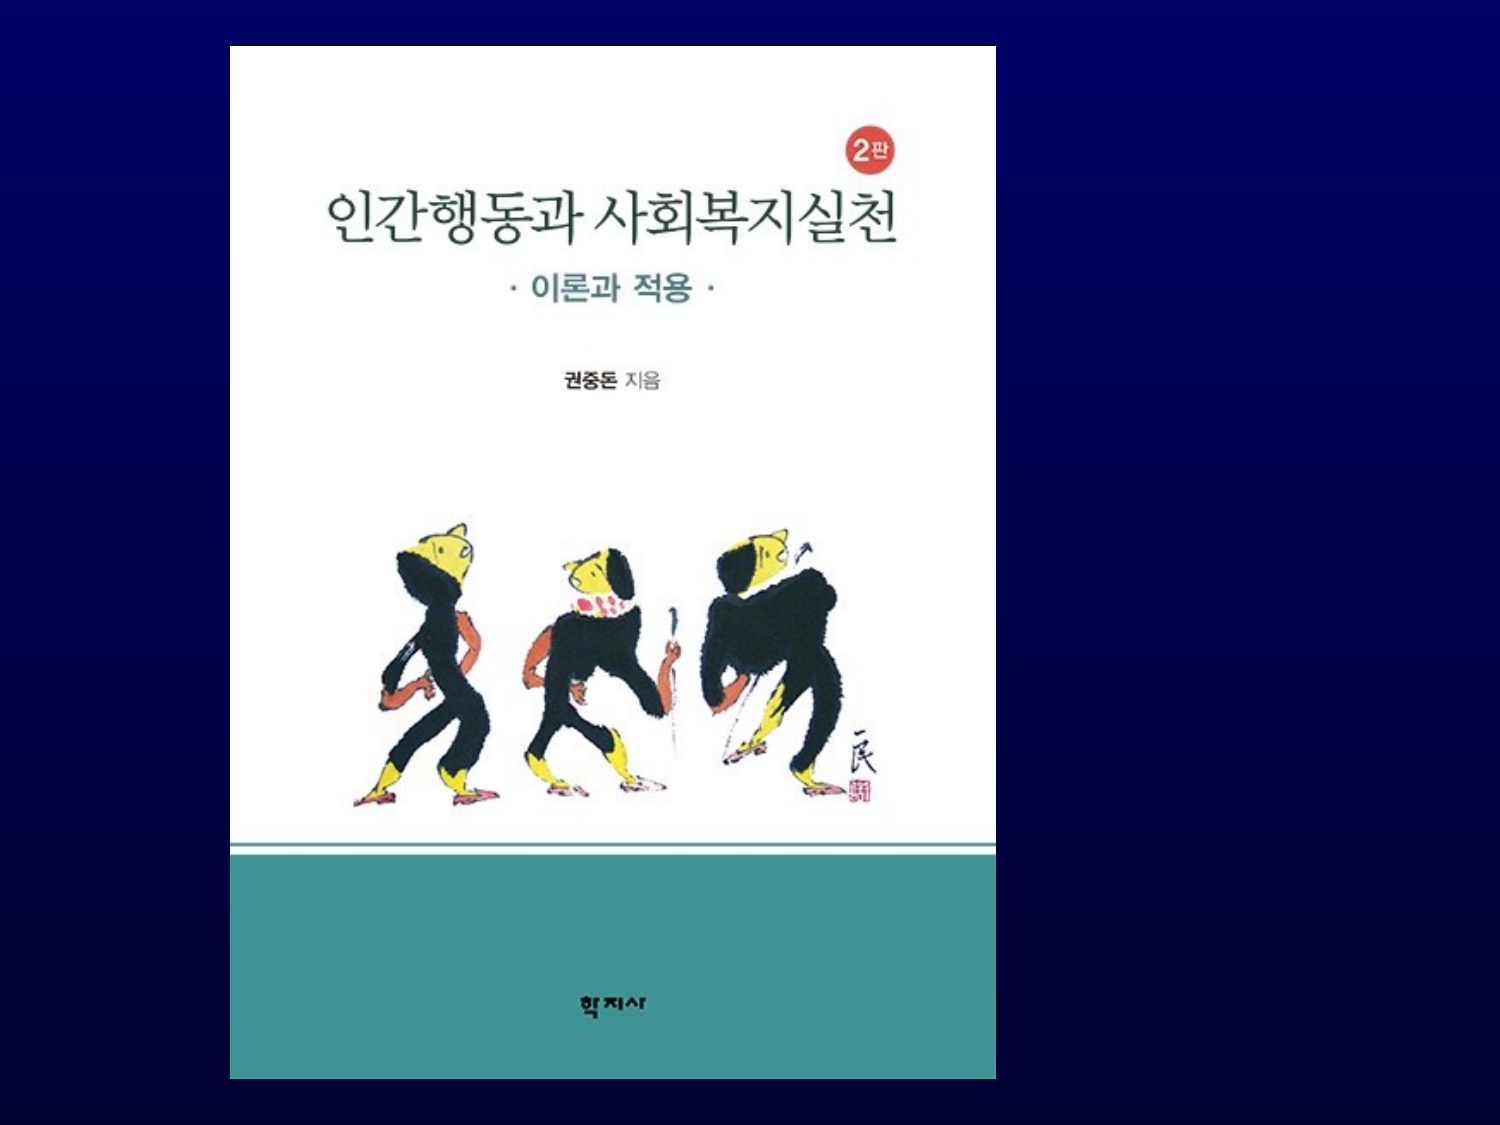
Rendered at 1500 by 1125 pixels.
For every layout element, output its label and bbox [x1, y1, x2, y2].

picture [229, 46, 996, 1079]
